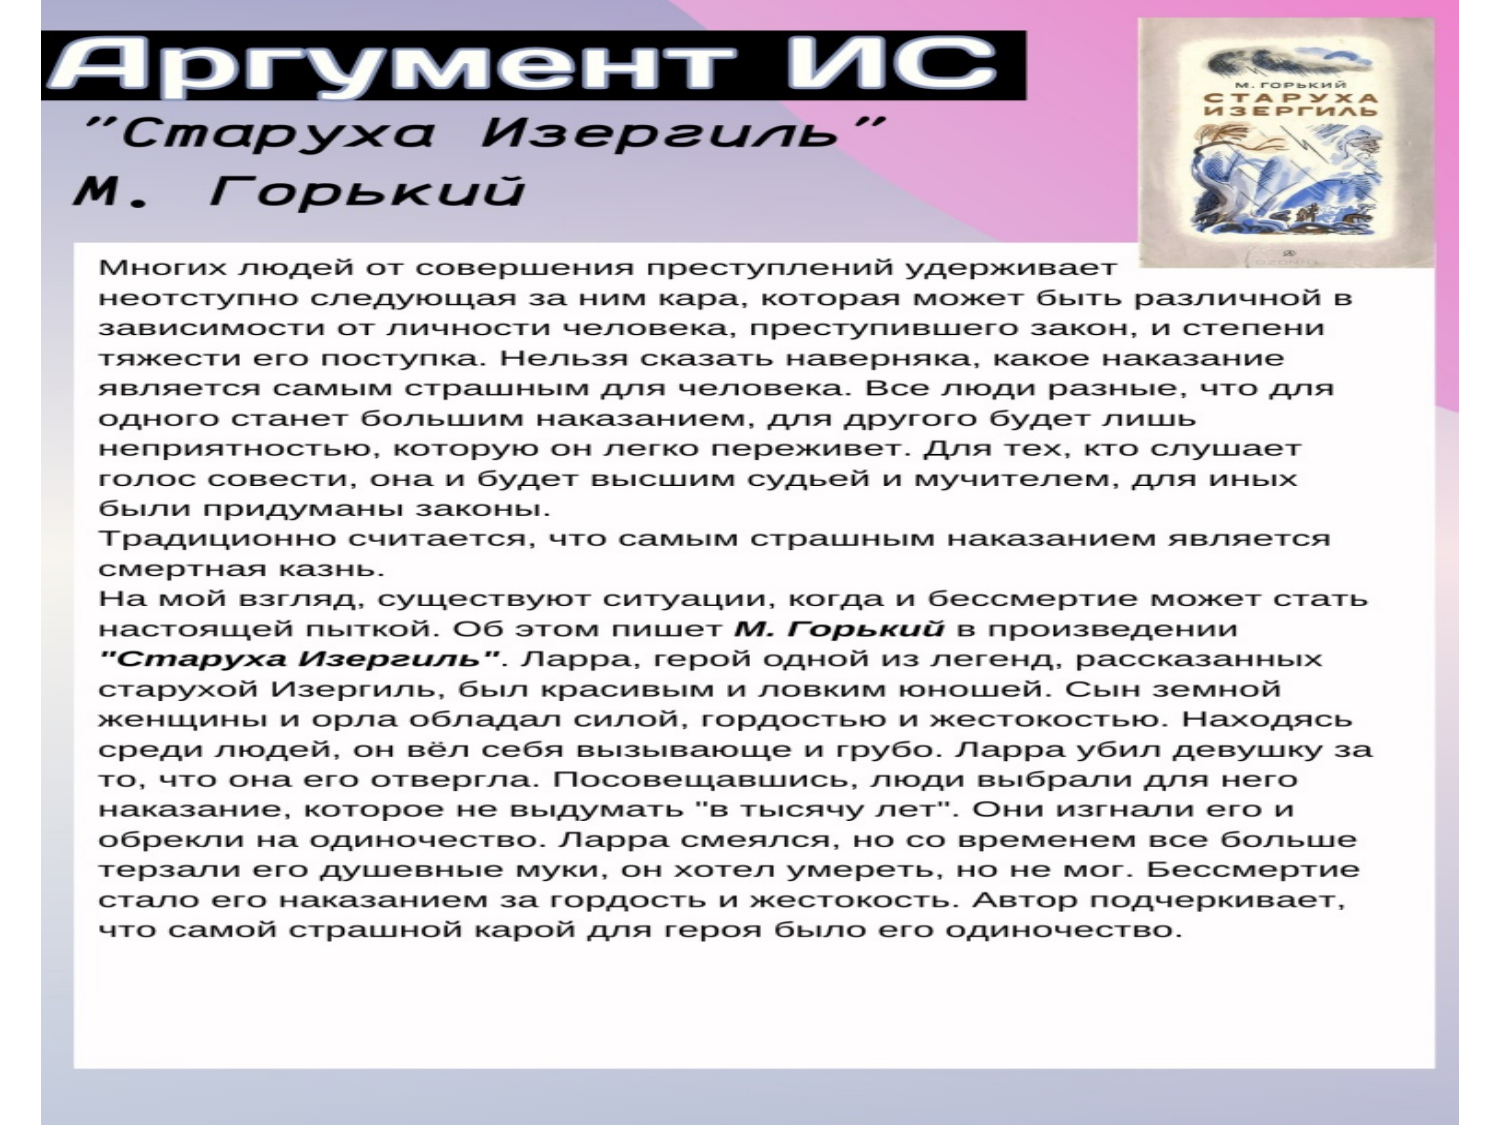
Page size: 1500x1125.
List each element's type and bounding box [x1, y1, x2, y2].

list [41, 0, 1459, 1125]
